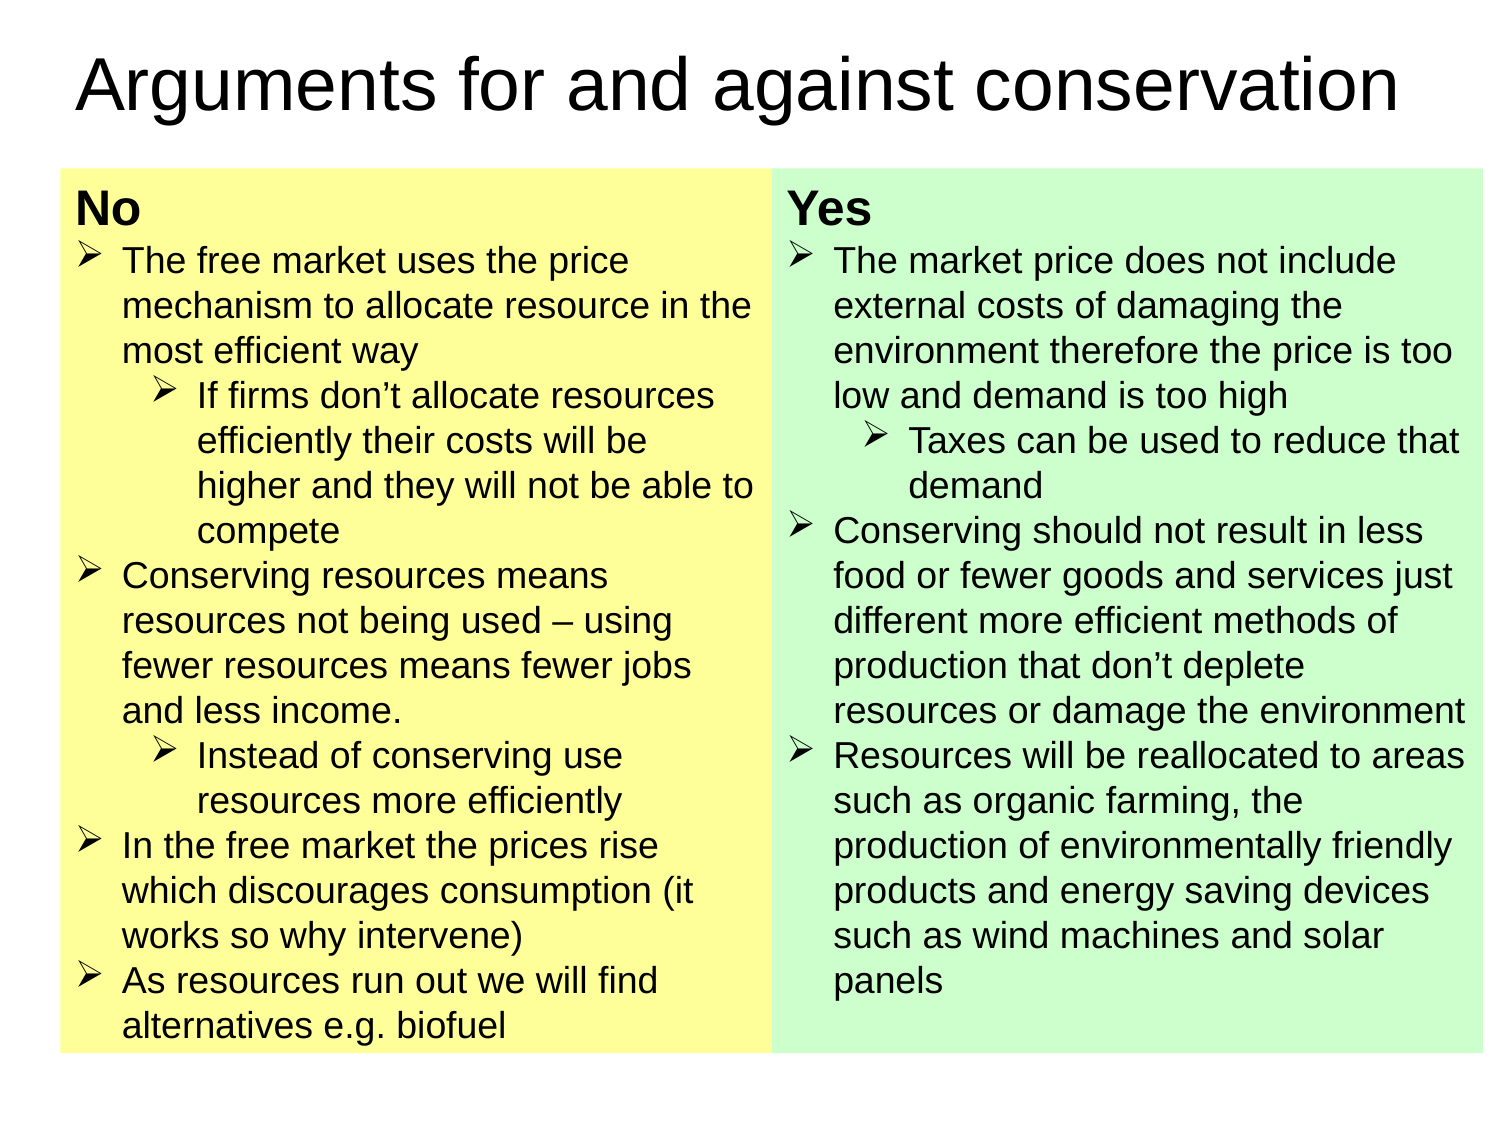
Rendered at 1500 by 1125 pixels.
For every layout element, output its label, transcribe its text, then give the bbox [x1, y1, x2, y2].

text_box Yes The market price does not include external costs of damaging the environment therefore the price is too low and demand is too high Taxes can be used to reduce that demand Conserving should not result in less food or fewer goods and services just different more efficient methods of production that don’t deplete resources or damage the environment Resources will be reallocated to areas such as organic farming, the production of environmentally friendly products and energy saving devices such as wind machines and solar panels [771, 168, 1483, 1054]
text_box Arguments for and against conservation [60, 27, 1483, 133]
text_box No The free market uses the price mechanism to allocate resource in the most efficient way If firms don’t allocate resources efficiently their costs will be higher and they will not be able to compete Conserving resources means resources not being used – using fewer resources means fewer jobs and less income. Instead of conserving use resources more efficiently In the free market the prices rise which discourages consumption (it works so why intervene) As resources run out we will find alternatives e.g. biofuel [60, 168, 771, 1054]
